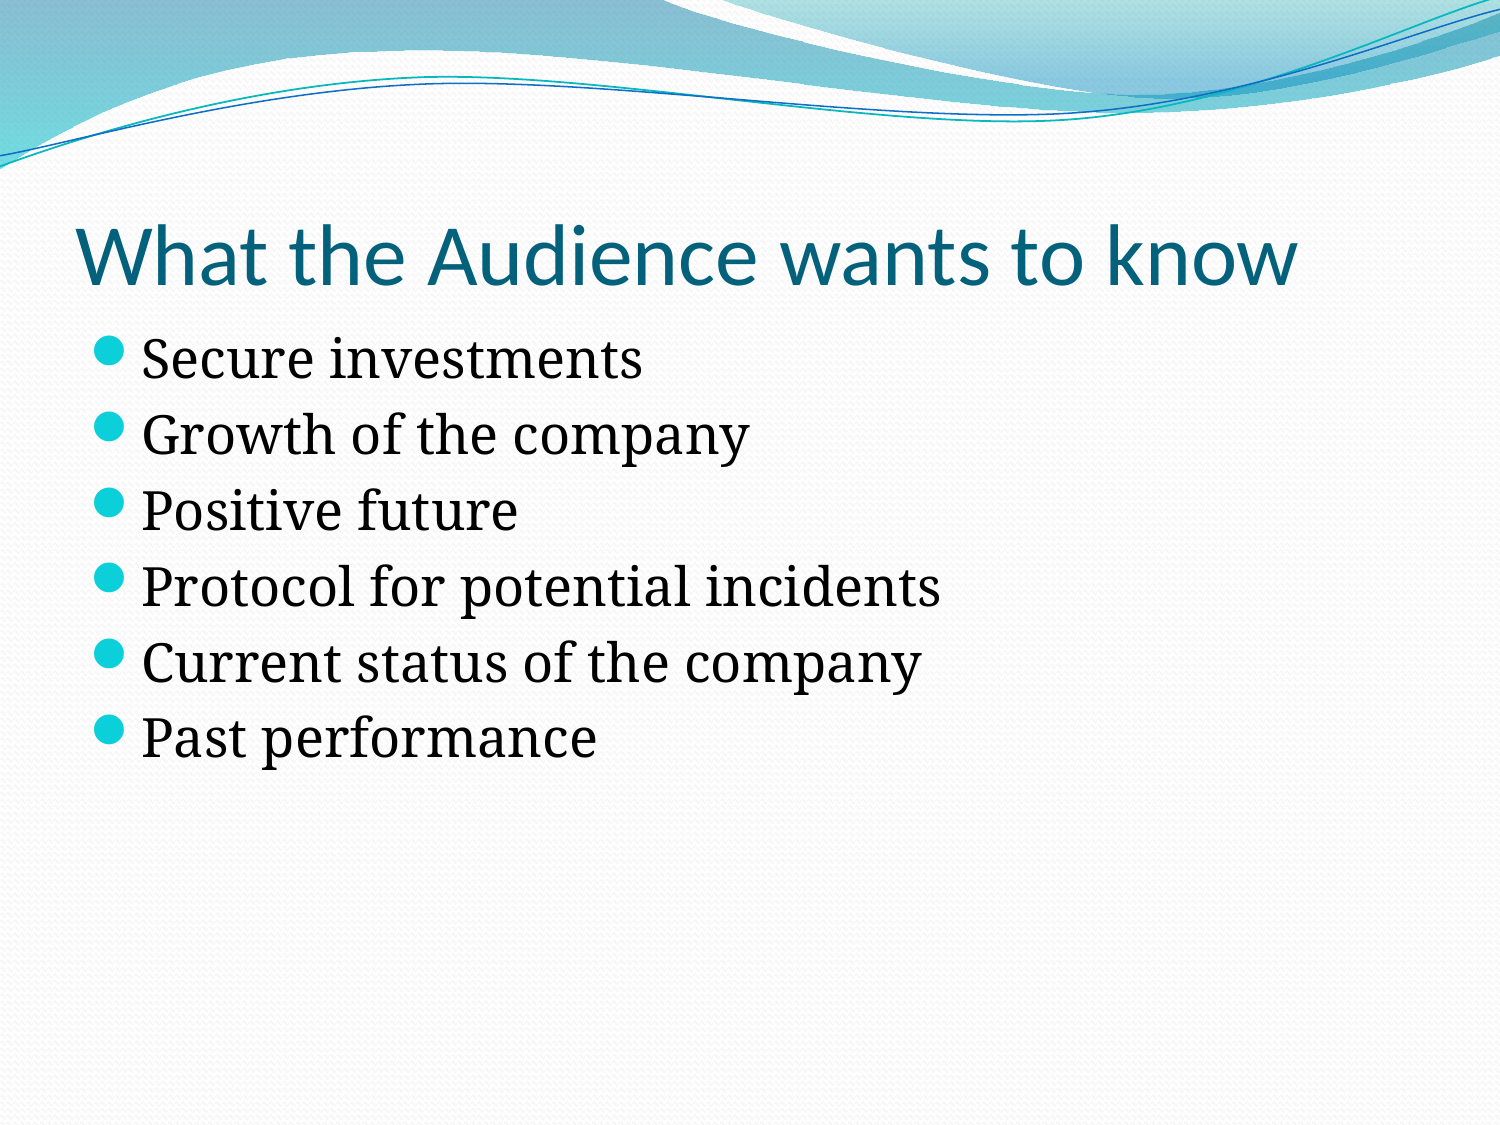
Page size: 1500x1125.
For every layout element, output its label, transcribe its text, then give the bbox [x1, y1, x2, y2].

list Secure investments Growth of the company Positive future Protocol for potential incidents Current status of the company Past performance [75, 317, 1425, 1038]
title What the Audience wants to know [75, 115, 1425, 303]
